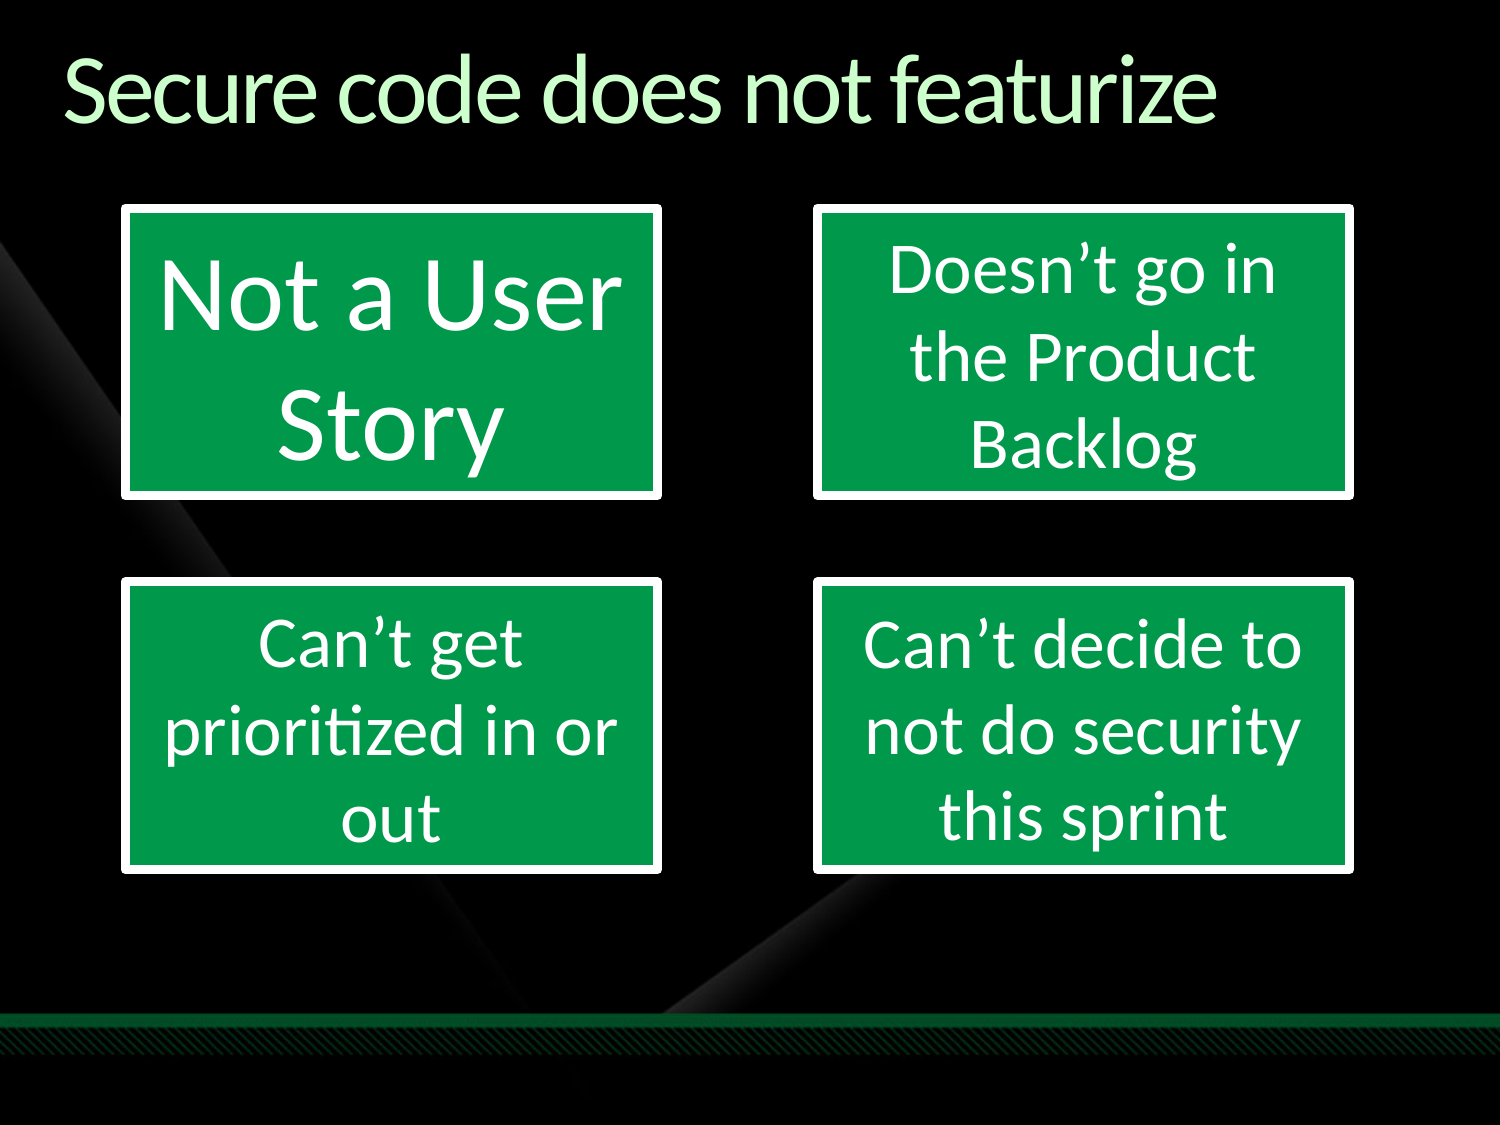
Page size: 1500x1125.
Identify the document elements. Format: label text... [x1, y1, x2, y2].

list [124, 207, 1351, 951]
title Secure code does not featurize [62, 37, 1438, 147]
picture [0, 0, 1500, 1125]
